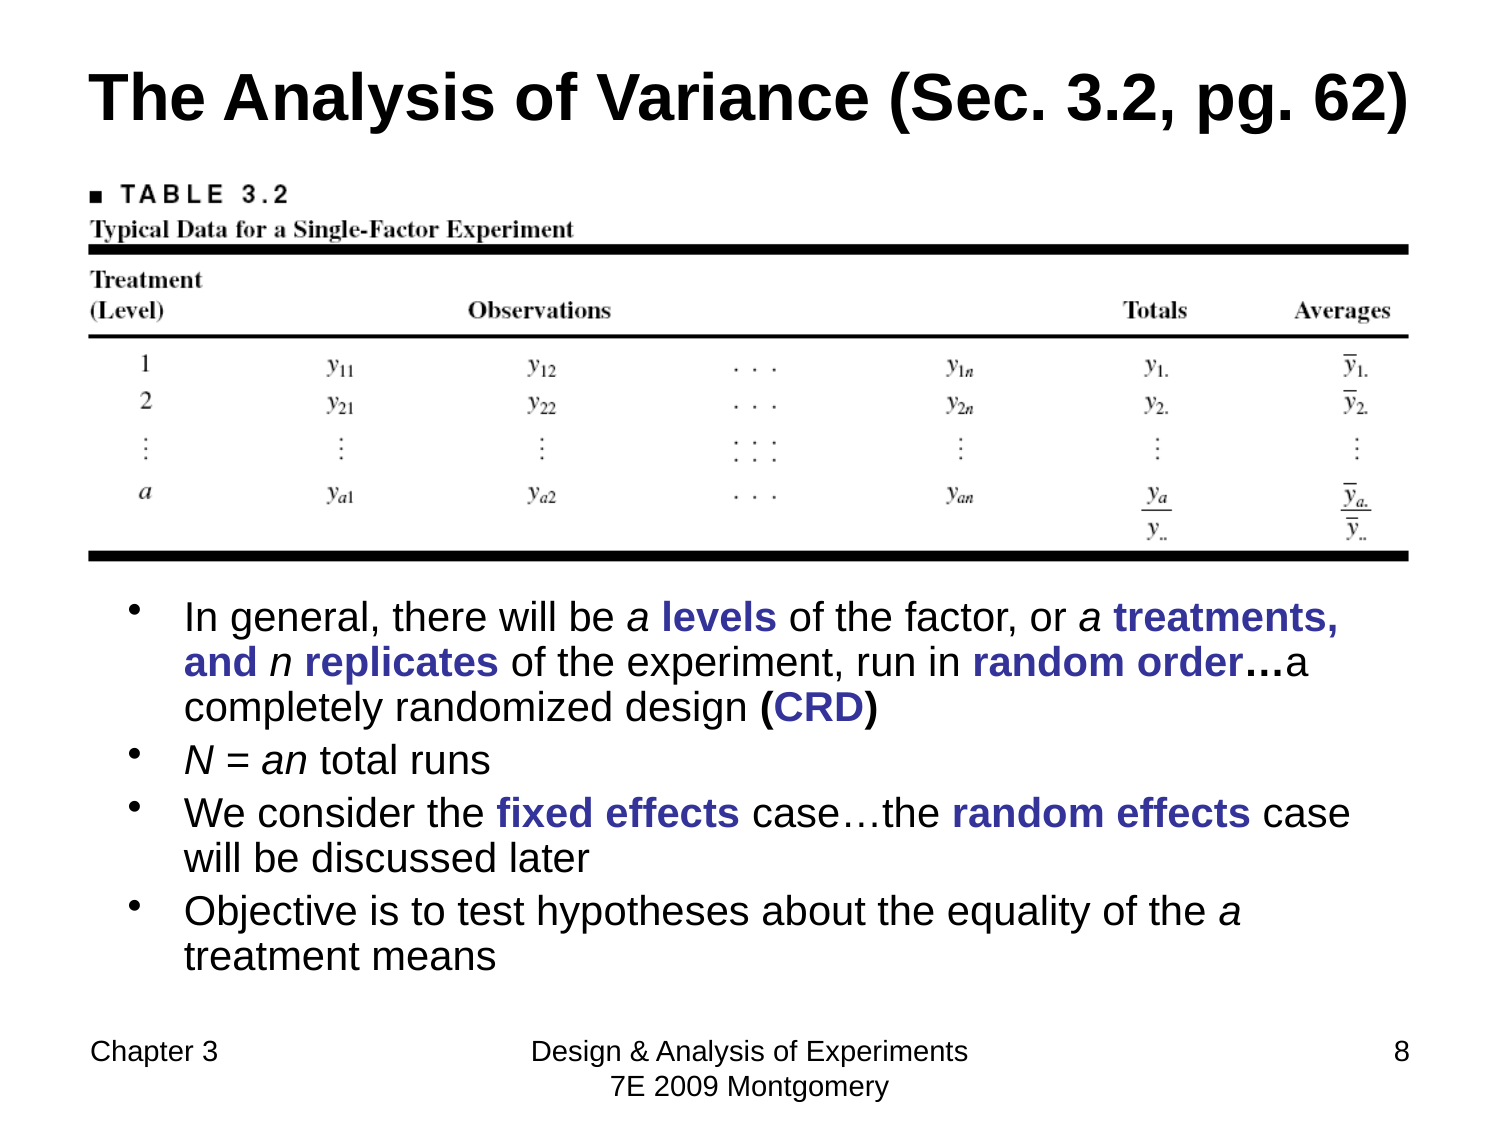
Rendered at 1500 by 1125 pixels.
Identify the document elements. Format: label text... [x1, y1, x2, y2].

slide_number Chapter 3 [74, 1024, 426, 1103]
title The Analysis of Variance (Sec. 3.2, pg. 62) [49, 0, 1451, 188]
picture [49, 162, 1438, 592]
slide_number 8 [1074, 1024, 1426, 1103]
list In general, there will be a levels of the factor, or a treatments, and n replicates of the experiment, run in random order…a completely randomized design (CRD) N = an total runs We consider the fixed effects case…the random effects case will be discussed later Objective is to test hypotheses about the equality of the a treatment means [112, 600, 1388, 976]
footer Design & Analysis of Experiments 7E 2009 Montgomery [512, 1024, 988, 1103]
